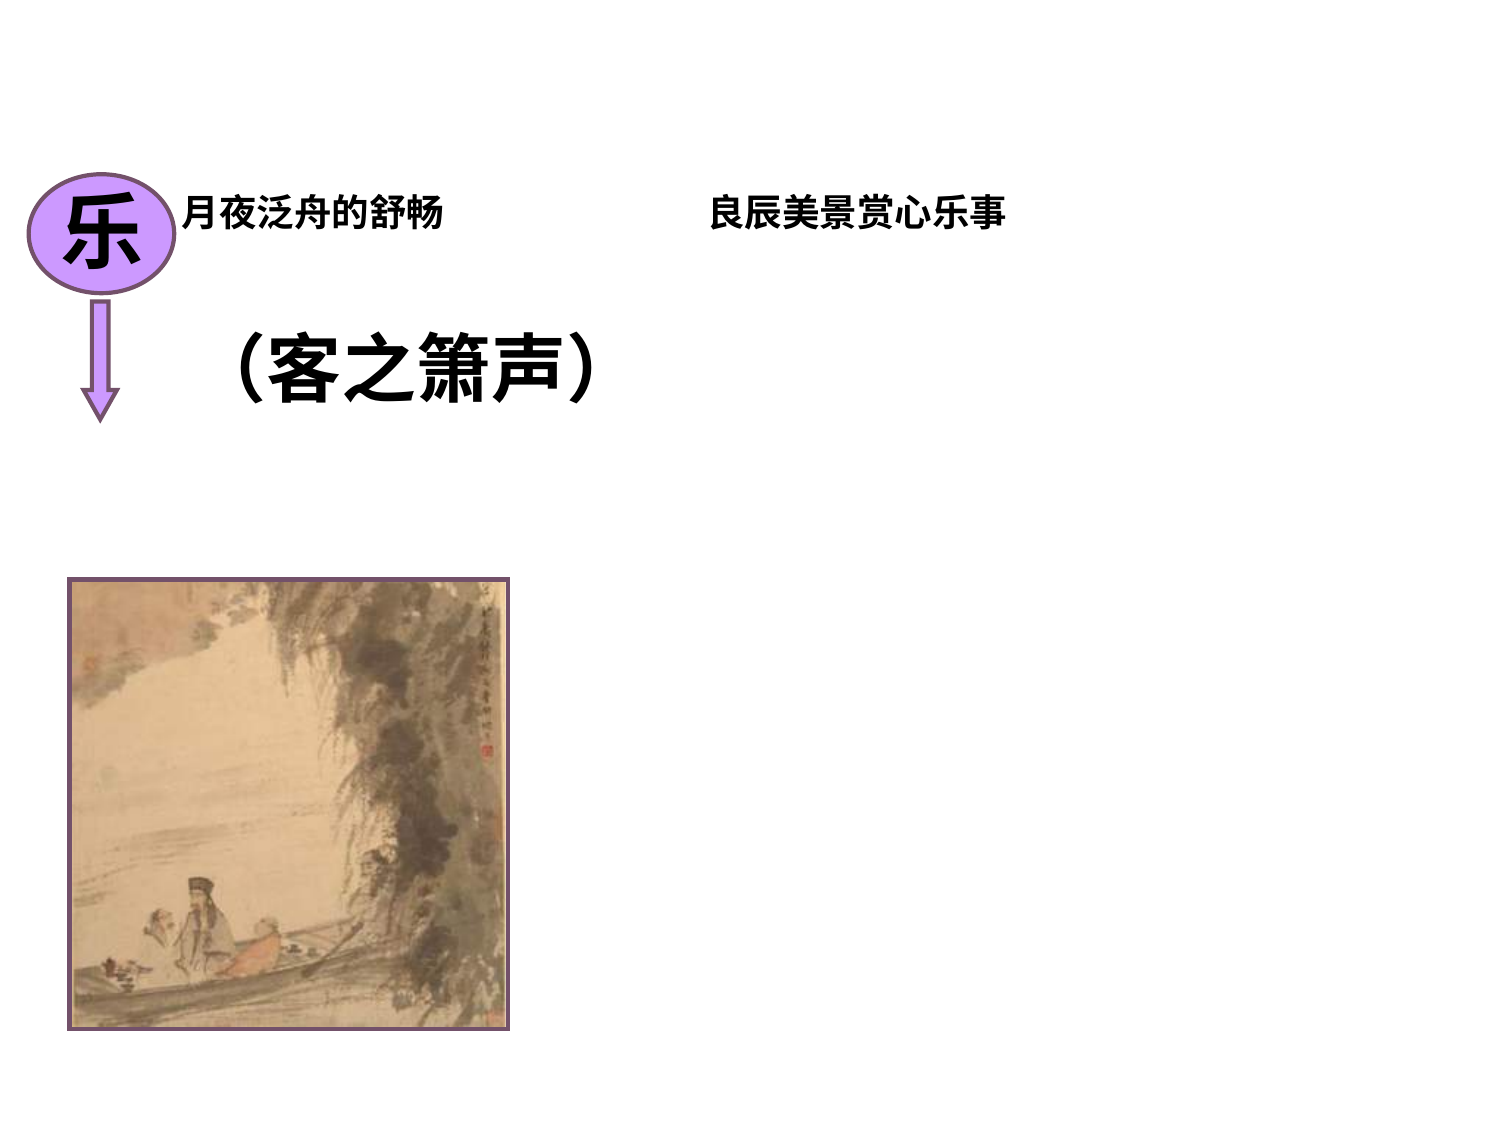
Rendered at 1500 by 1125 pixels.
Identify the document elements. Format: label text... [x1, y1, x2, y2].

text_box 良辰美景赏心乐事 [692, 181, 1347, 242]
text_box 月夜泛舟的舒畅 [175, 181, 692, 242]
picture [71, 581, 506, 1027]
text_box [69, 287, 134, 294]
text_box 乐 [45, 171, 175, 287]
text_box [28, 196, 45, 272]
text_box [83, 301, 117, 420]
text_box （客之箫声） [176, 314, 656, 420]
